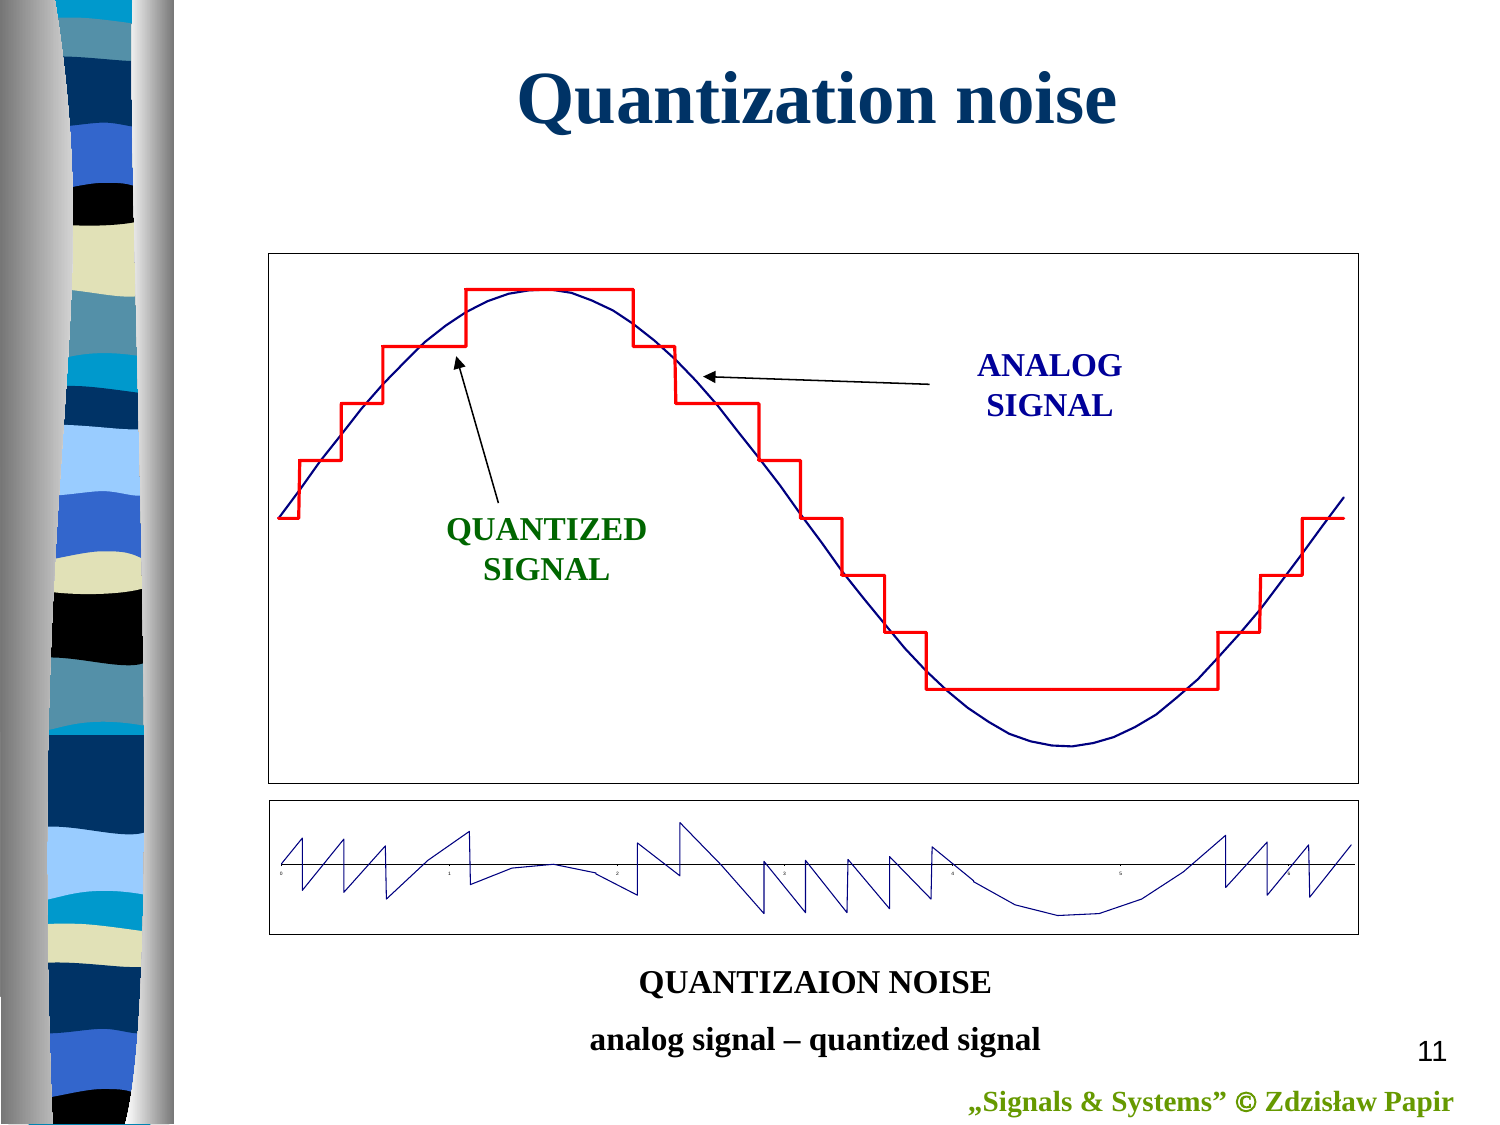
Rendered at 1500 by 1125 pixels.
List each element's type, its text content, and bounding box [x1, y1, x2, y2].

text_box „Signals & Systems”  Zdzisław Papir [953, 1074, 1470, 1125]
text_box QUANTIZAION NOISE analog signal – quantized signal [270, 953, 1361, 1065]
slide_number 11 [1149, 1024, 1463, 1101]
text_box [263, 795, 1365, 940]
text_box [262, 248, 1365, 788]
title Quantization noise [179, 0, 1456, 188]
